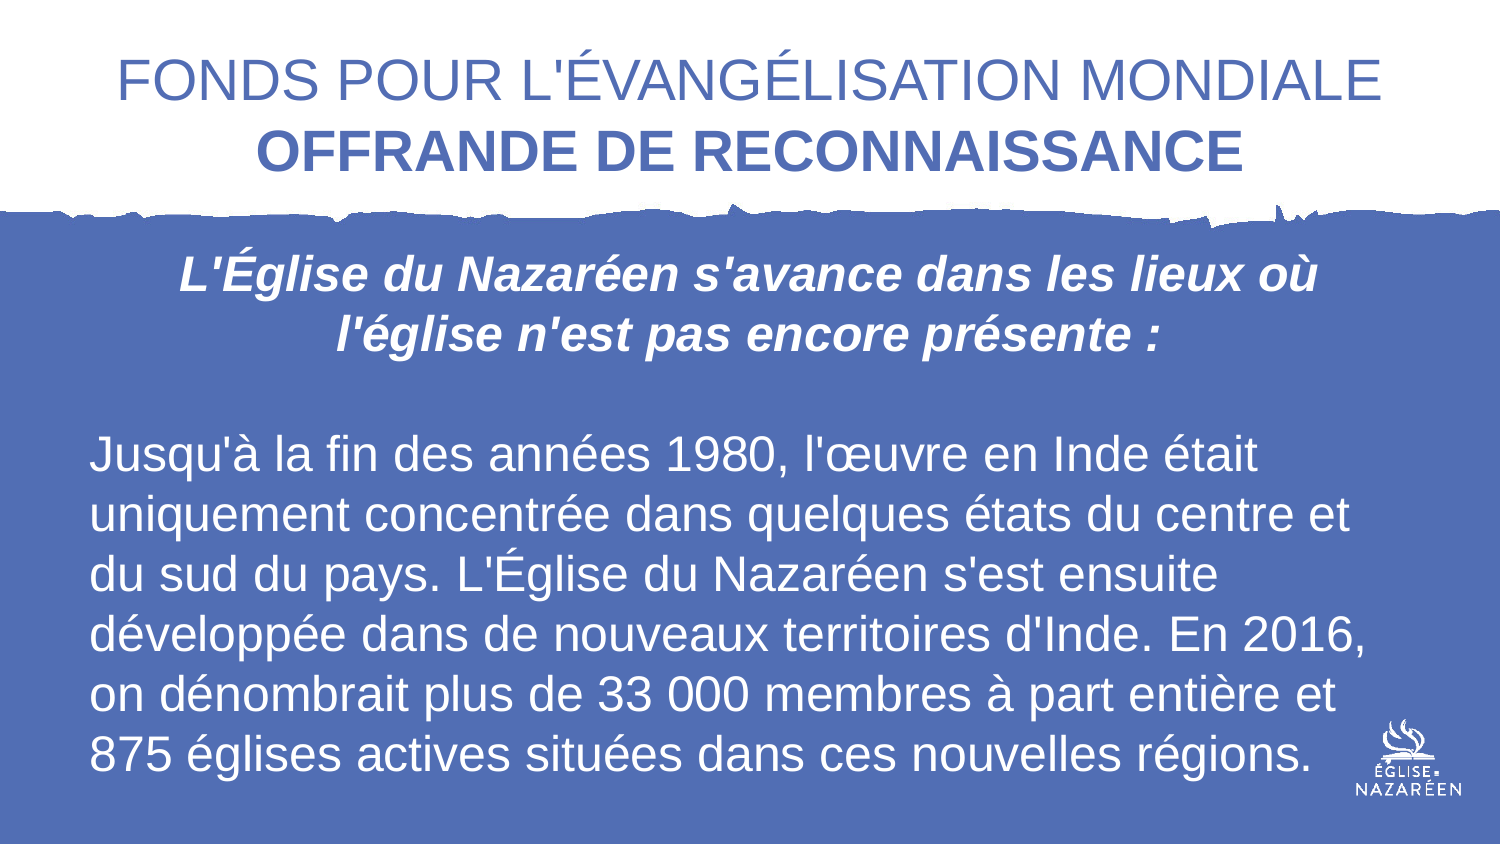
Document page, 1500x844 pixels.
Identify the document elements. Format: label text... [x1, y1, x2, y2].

text_box L'Église du Nazaréen s'avance dans les lieux où l'église n'est pas encore présente : Jusqu'à la fin des années 1980, l'œuvre en Inde était uniquement concentrée dans quelques états du centre et du sud du pays. L'Église du Nazaréen s'est ensuite développée dans de nouveaux territoires d'Inde. En 2016, on dénombrait plus de 33 000 membres à part entière et 875 églises actives situées dans ces nouvelles régions. [74, 234, 1425, 790]
text_box Fonds pour l'évangélisation mondiale Offrande de reconnaissance [12, 34, 1488, 191]
picture [0, 0, 1500, 844]
